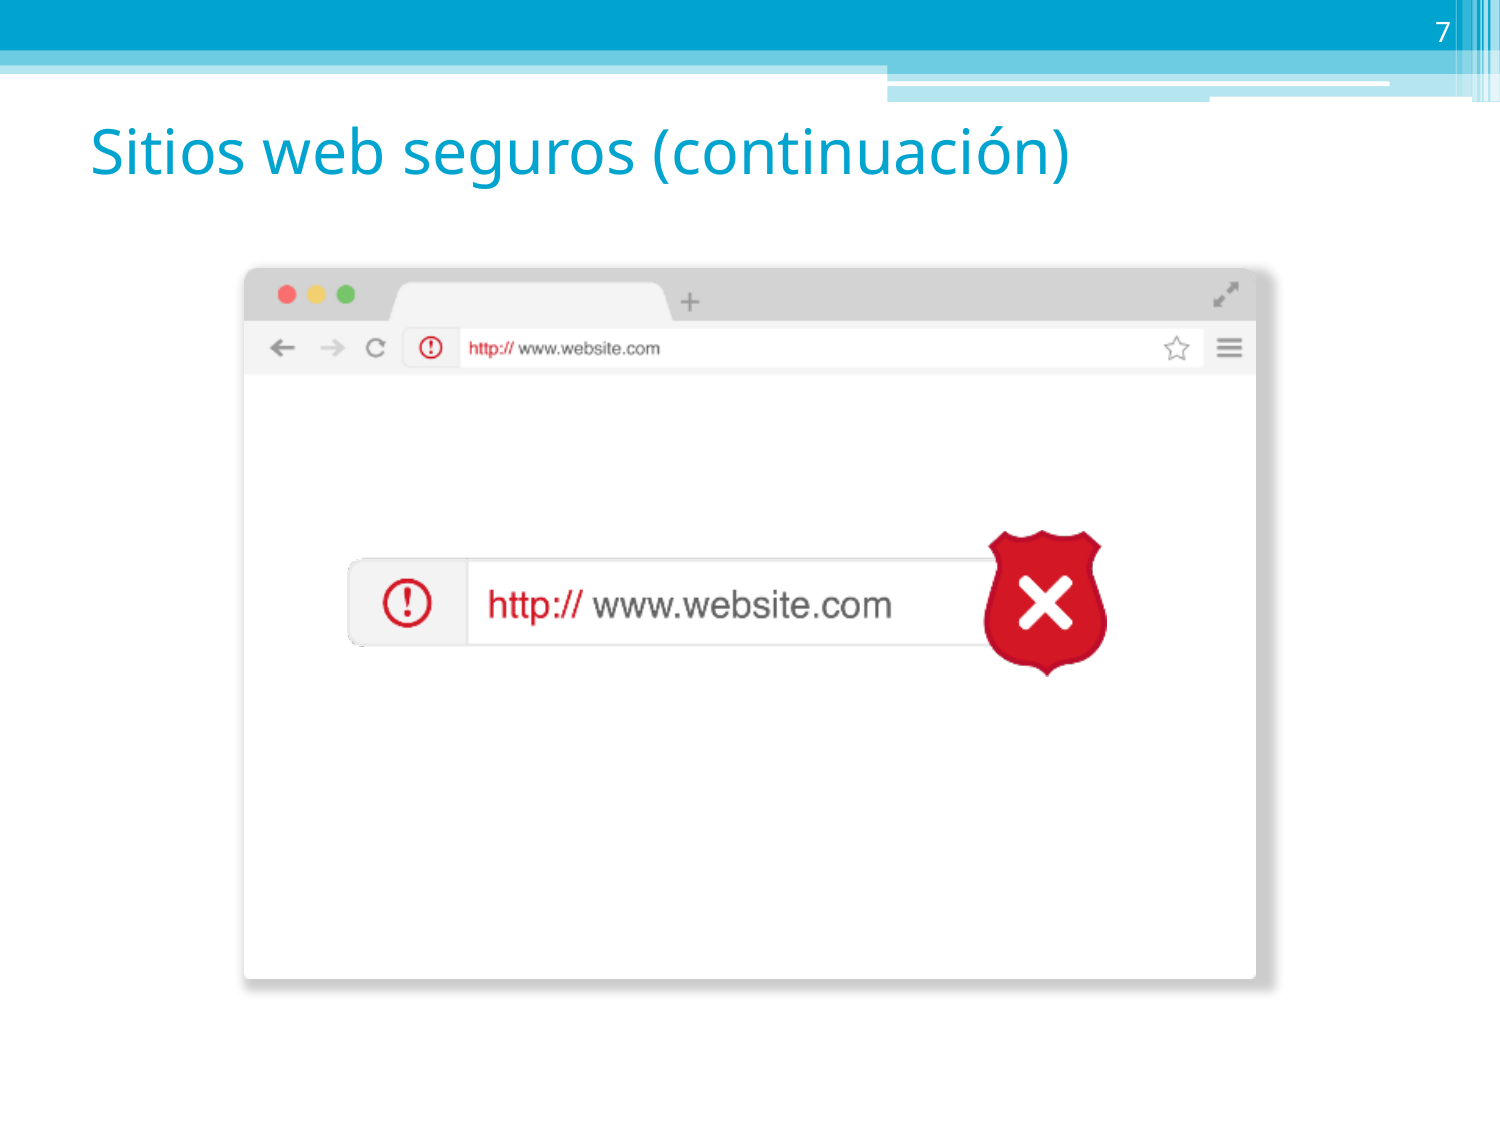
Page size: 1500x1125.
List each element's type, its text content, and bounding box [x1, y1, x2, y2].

picture [347, 530, 1107, 677]
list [244, 268, 1256, 979]
slide_number 7 [1340, 0, 1466, 61]
title Sitios web seguros (continuación) [75, 62, 1425, 238]
